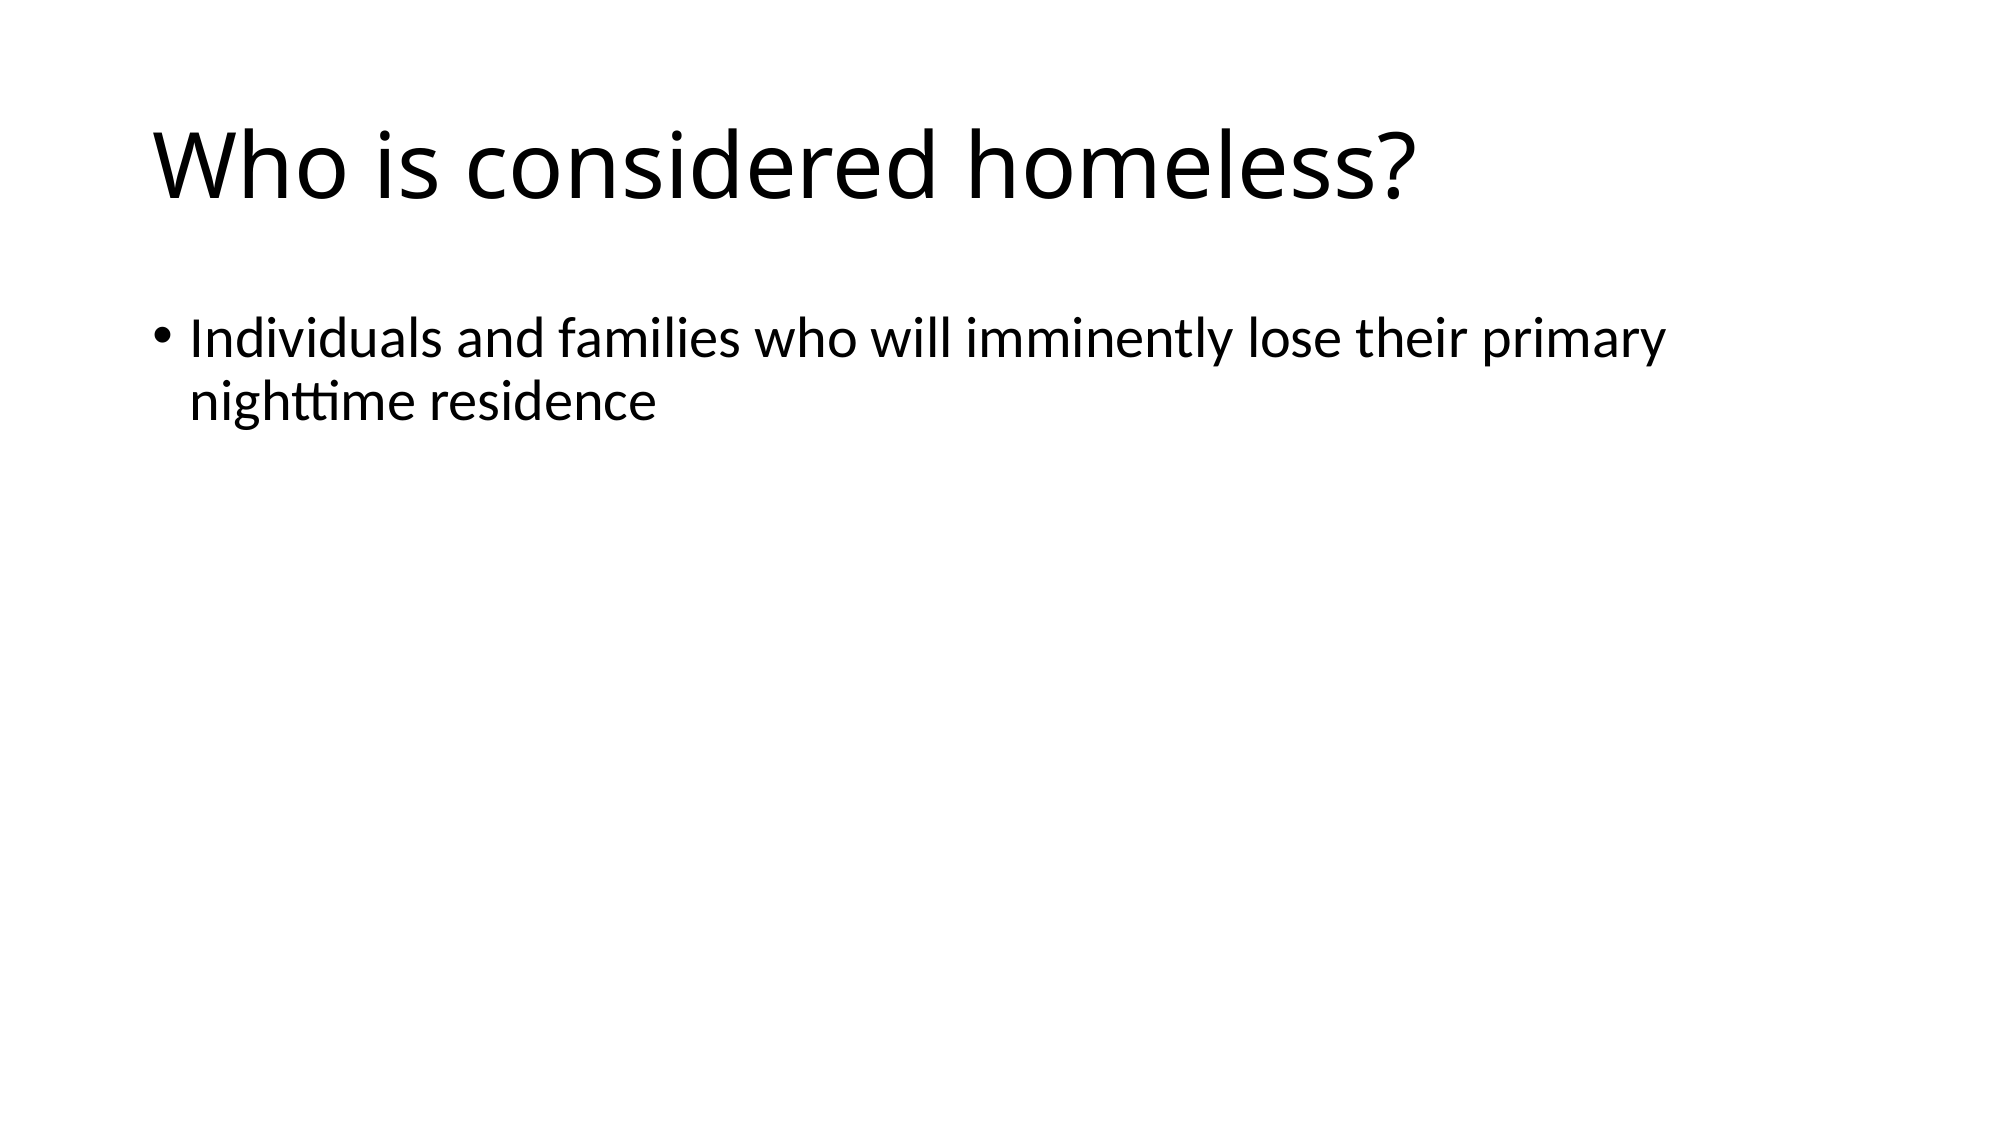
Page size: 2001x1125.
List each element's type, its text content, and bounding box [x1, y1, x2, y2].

title Who is considered homeless? [137, 59, 1863, 278]
list Individuals and families who will imminently lose their primary nighttime residence [137, 299, 1863, 1014]
